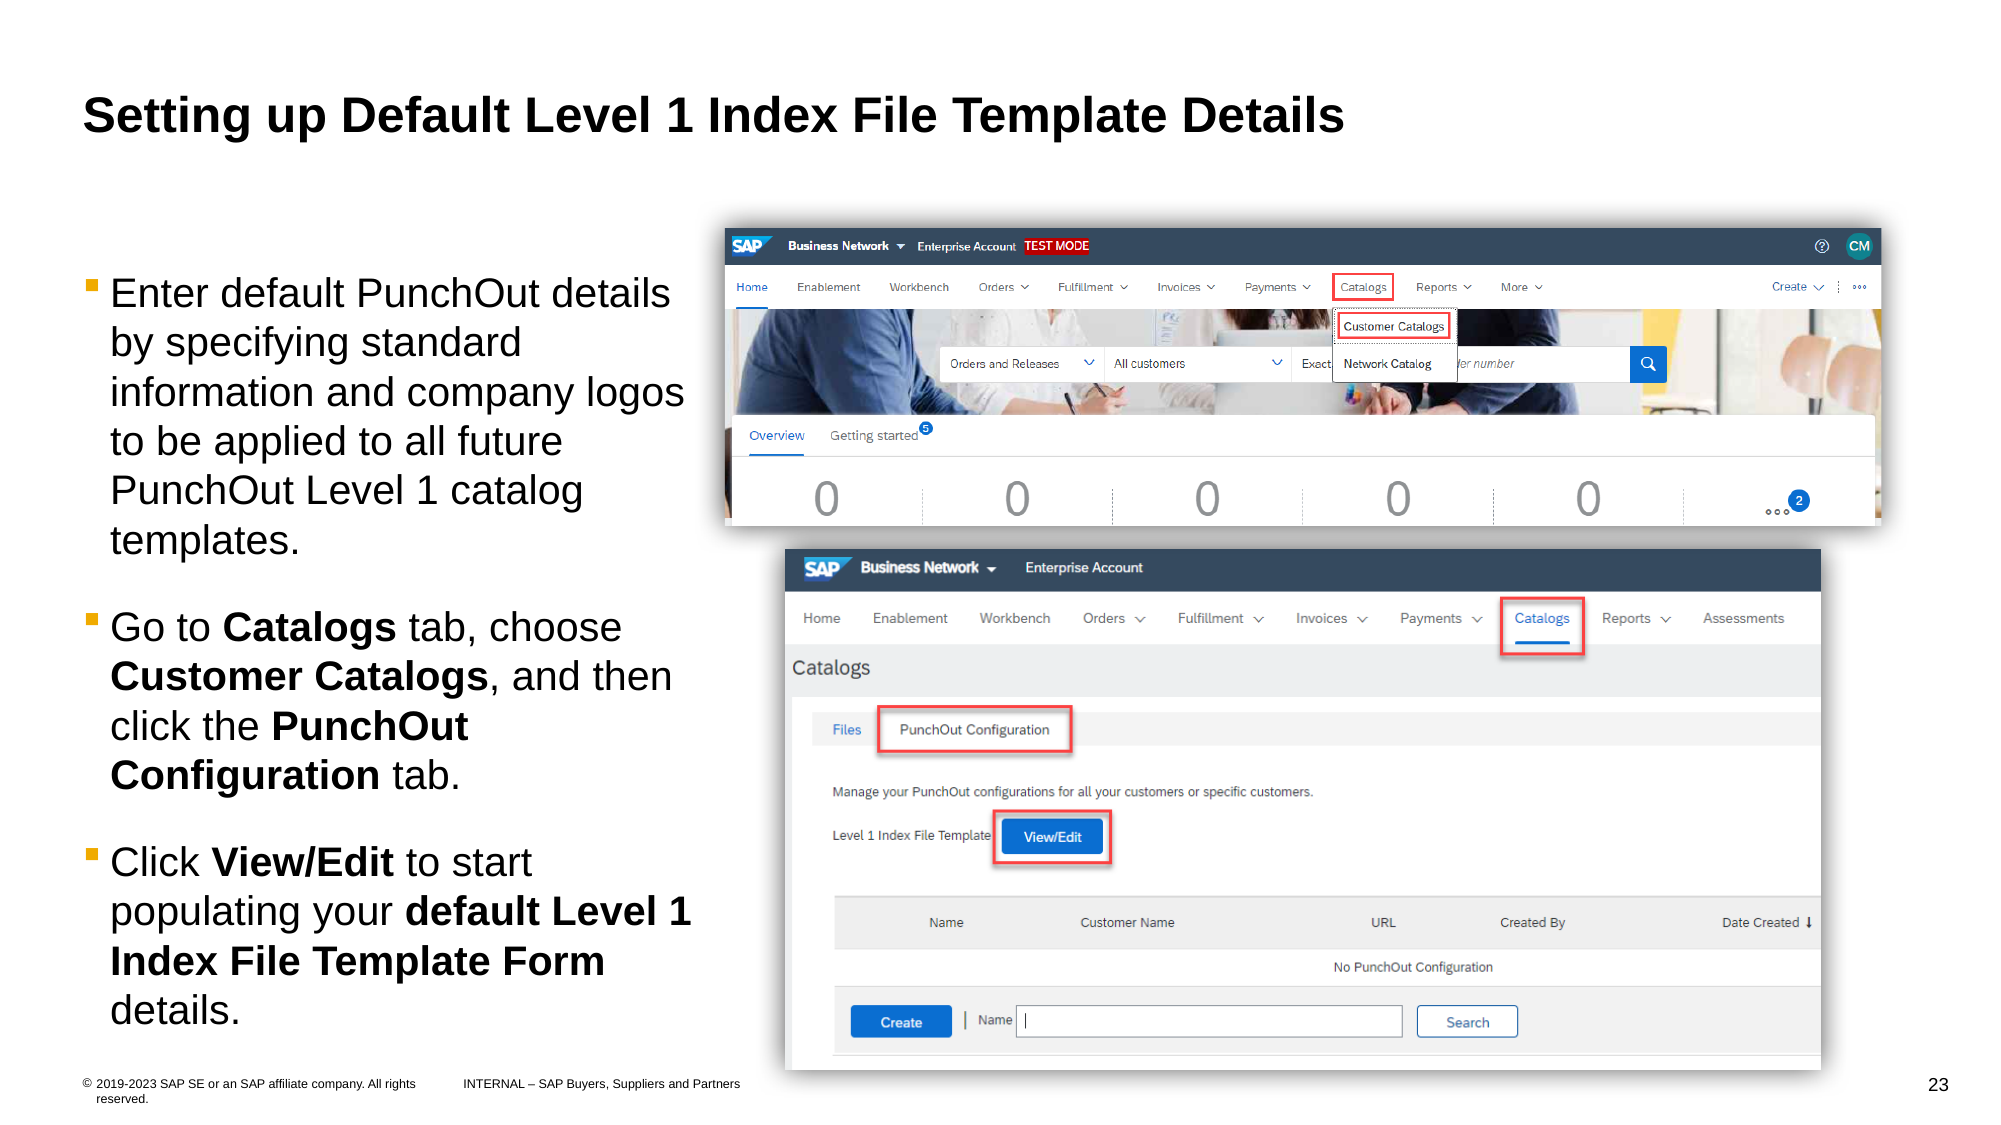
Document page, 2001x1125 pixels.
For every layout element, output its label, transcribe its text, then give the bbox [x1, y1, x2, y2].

title Setting up Default Level 1 Index File Template Details [82, 82, 1918, 144]
picture [785, 549, 1822, 1071]
picture [724, 228, 1882, 526]
list Enter default PunchOut details by specifying standard information and company logos to be applied to all future PunchOut Level 1 catalog templates. Go to Catalogs tab, choose Customer Catalogs, and then click the PunchOut Configuration tab. Click View/Edit to start populating your default Level 1 Index File Template Form details. [82, 265, 714, 1040]
